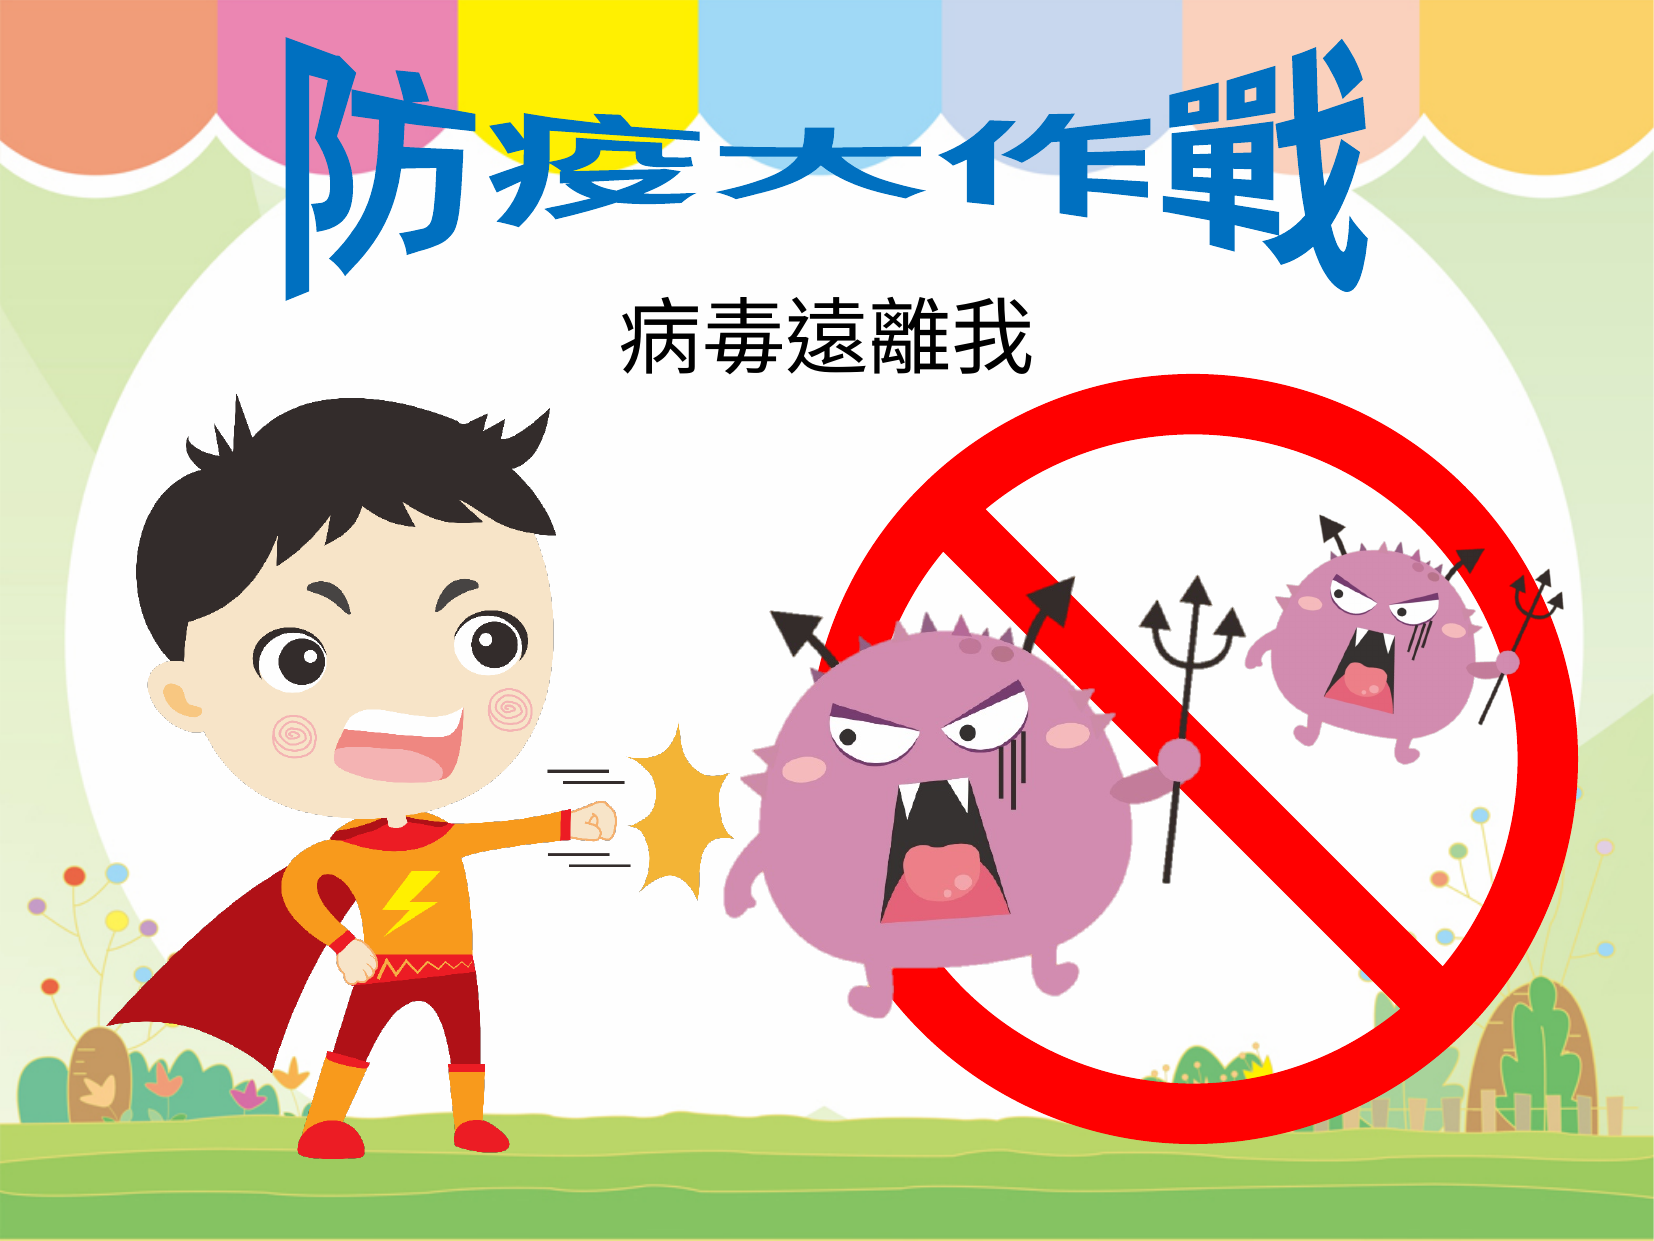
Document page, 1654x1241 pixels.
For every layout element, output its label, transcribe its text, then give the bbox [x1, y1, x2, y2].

text_box [1015, 816, 1575, 1146]
text_box [915, 372, 1460, 491]
text_box 病毒遠離我 [555, 277, 1098, 392]
picture [0, 0, 1654, 1241]
